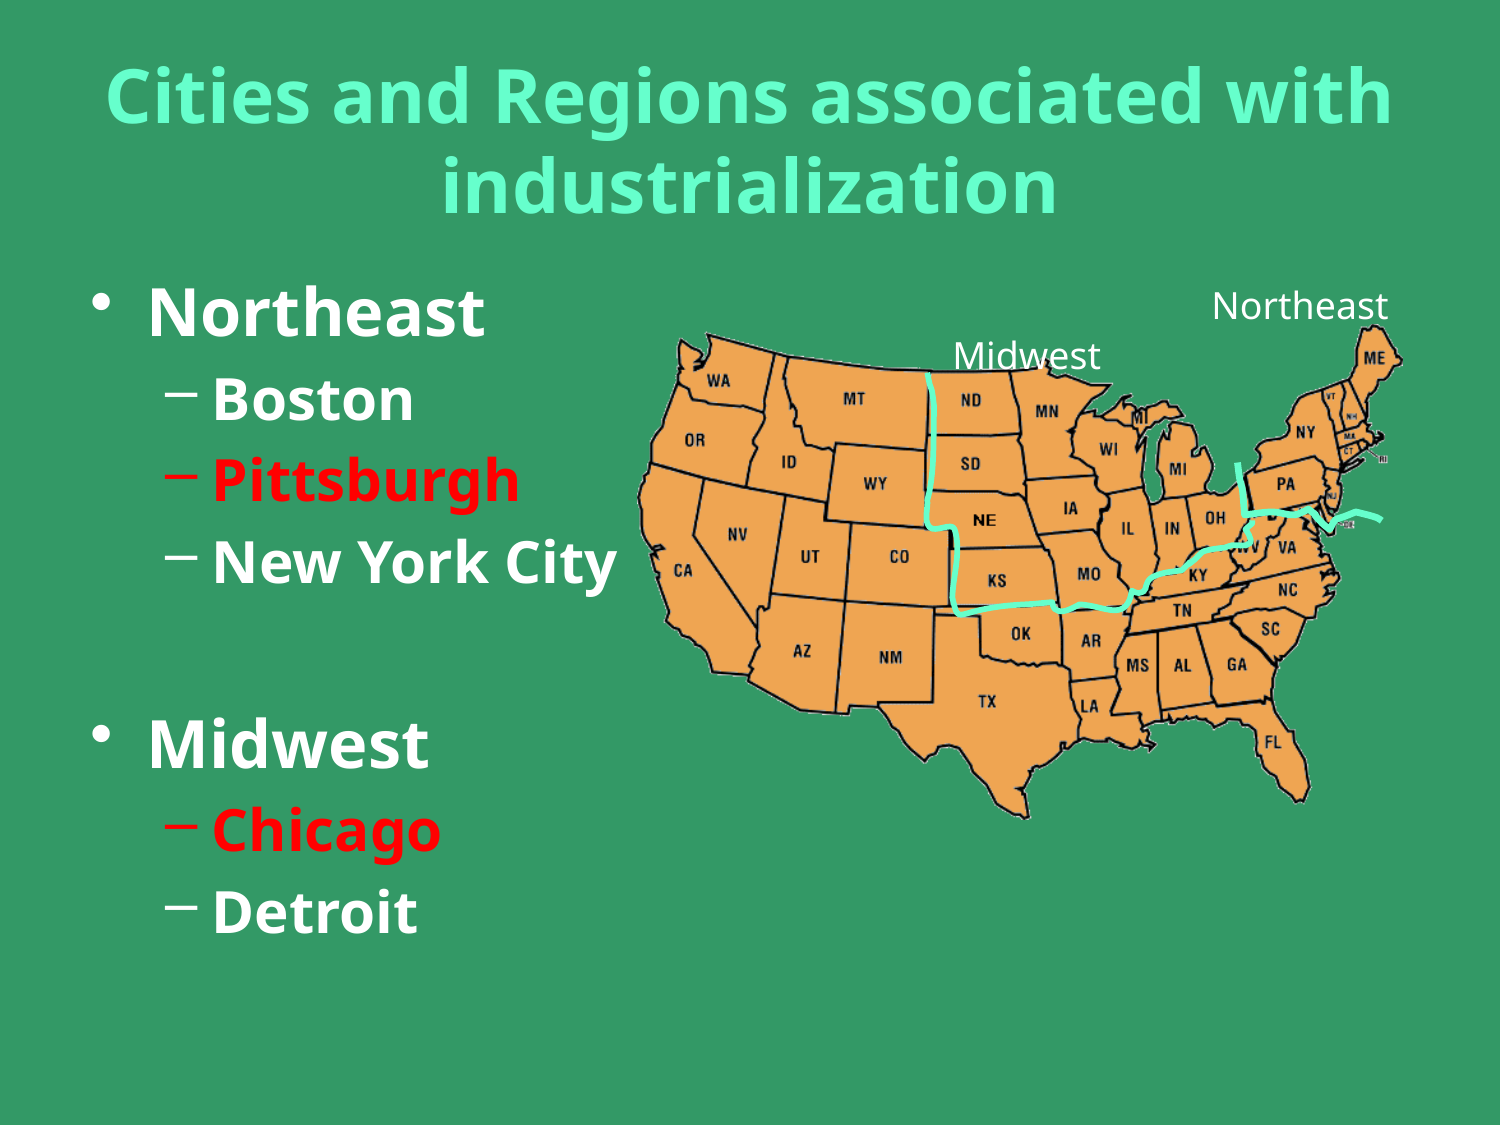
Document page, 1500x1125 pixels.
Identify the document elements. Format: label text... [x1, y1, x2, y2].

title Cities and Regions associated with industrialization [74, 44, 1426, 233]
text_box Northeast [1175, 274, 1425, 335]
picture [637, 324, 1403, 820]
list Northeast Boston Pittsburgh New York City Midwest Chicago Detroit [74, 262, 1426, 1006]
